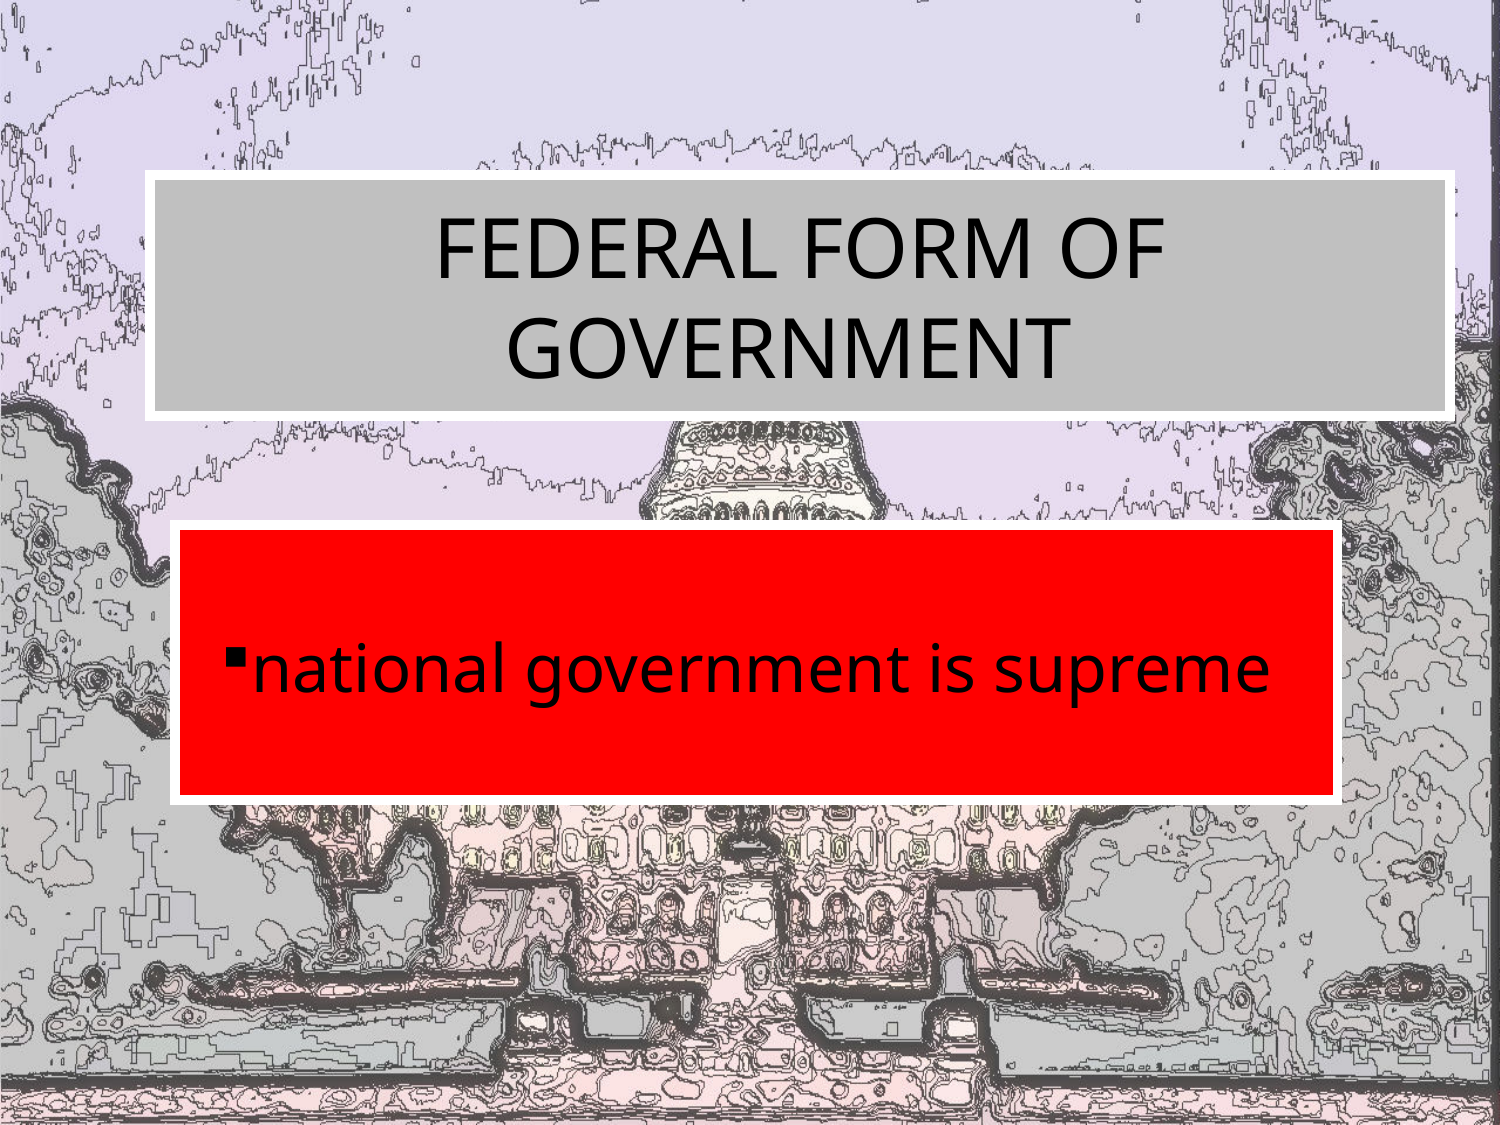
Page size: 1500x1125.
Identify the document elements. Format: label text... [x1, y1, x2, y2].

title FEDERAL FORM OF GOVERNMENT [150, 174, 1450, 417]
picture [0, 0, 1500, 1125]
subtitle national government is supreme [174, 525, 1338, 800]
